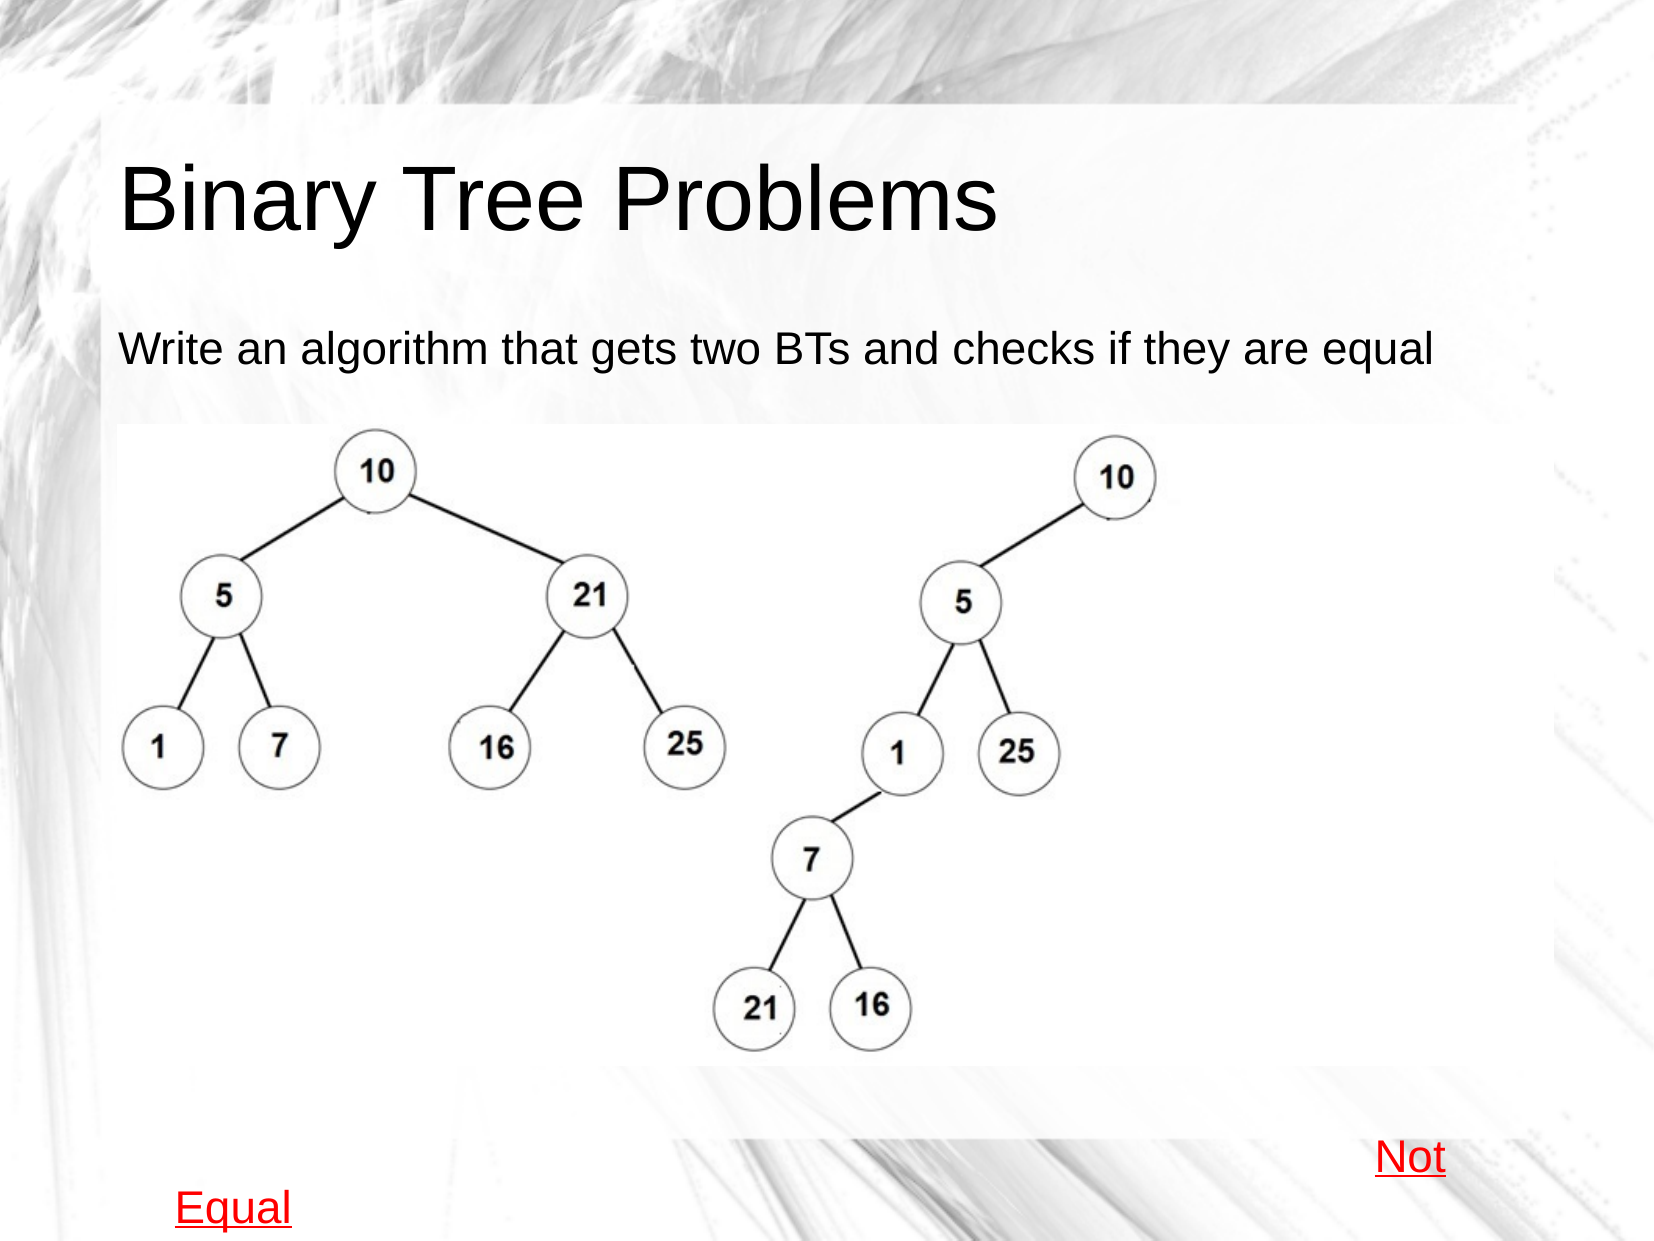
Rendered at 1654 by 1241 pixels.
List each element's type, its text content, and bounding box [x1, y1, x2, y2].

list Write an algorithm that gets two BTs and checks if they are equal Not Equal [118, 319, 1571, 1109]
title Binary Tree Problems [118, 93, 1506, 299]
picture [0, 0, 1654, 1241]
